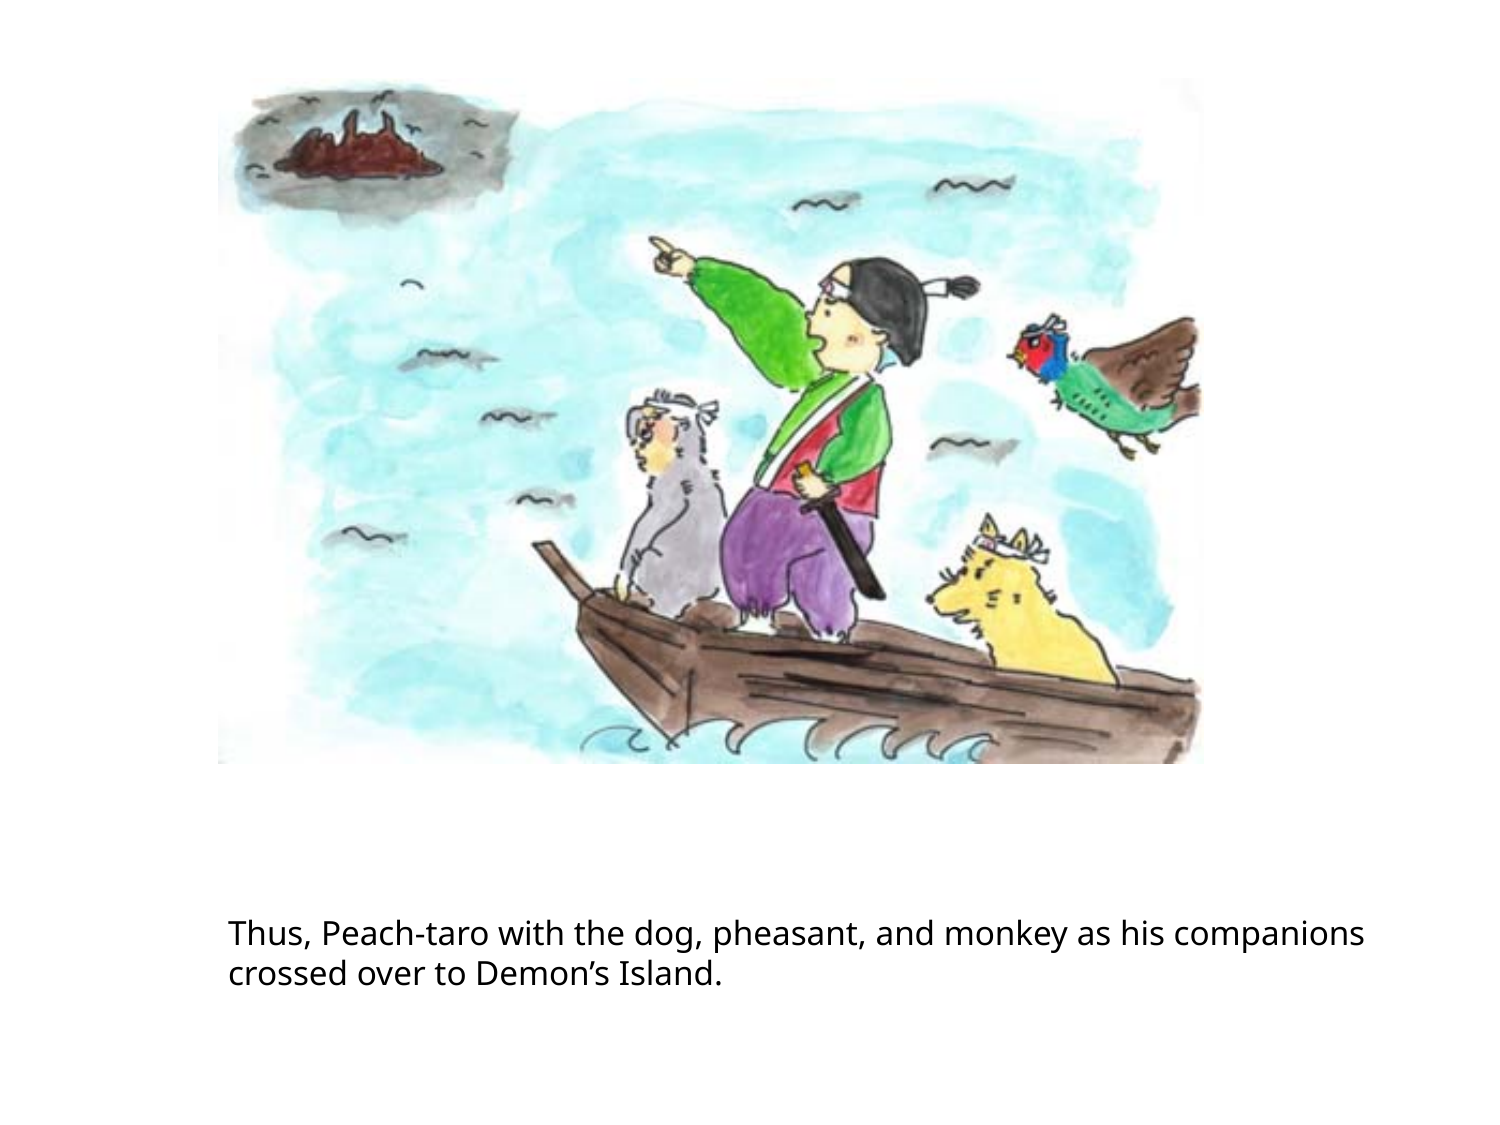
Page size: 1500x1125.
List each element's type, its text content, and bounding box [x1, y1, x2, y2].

picture [218, 77, 1204, 764]
text_box Thus, Peach-taro with the dog, pheasant, and monkey as his companions crossed over to Demon’s Island. [213, 904, 1412, 1000]
